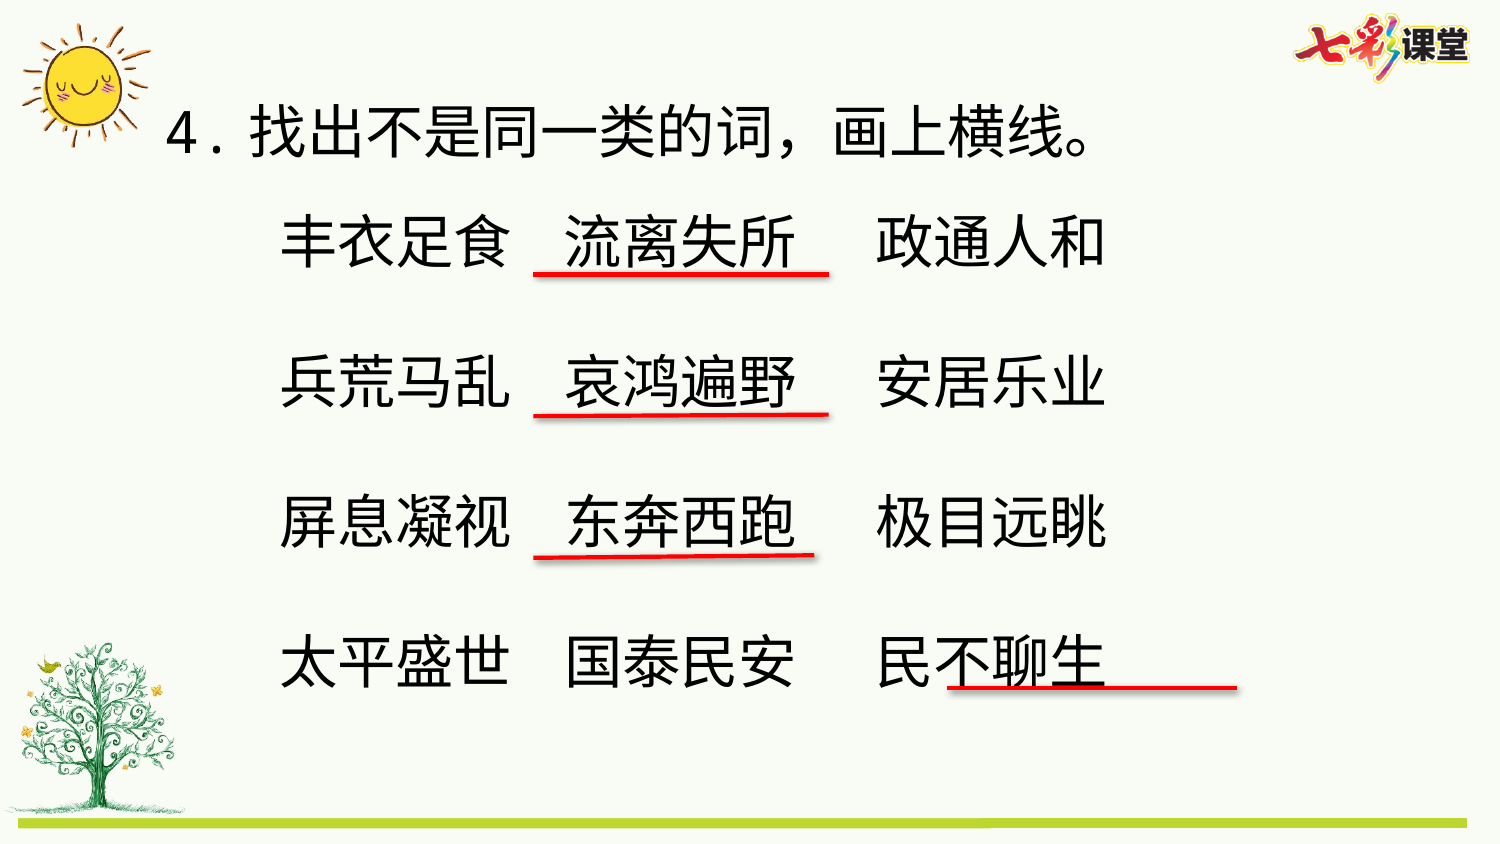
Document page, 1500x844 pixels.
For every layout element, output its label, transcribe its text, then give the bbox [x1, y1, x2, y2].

text_box 丰衣足食 流离失所 政通人和 兵荒马乱 哀鸿遍野 安居乐业 屏息凝视 东奔西跑 极目远眺 太平盛世 国泰民安 民不聊生 [264, 197, 1124, 702]
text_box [532, 554, 815, 559]
picture [0, 608, 1467, 844]
picture [0, 0, 173, 172]
text_box 4.找出不是同一类的词，画上横线。 [150, 88, 1138, 173]
picture [1291, 9, 1472, 87]
